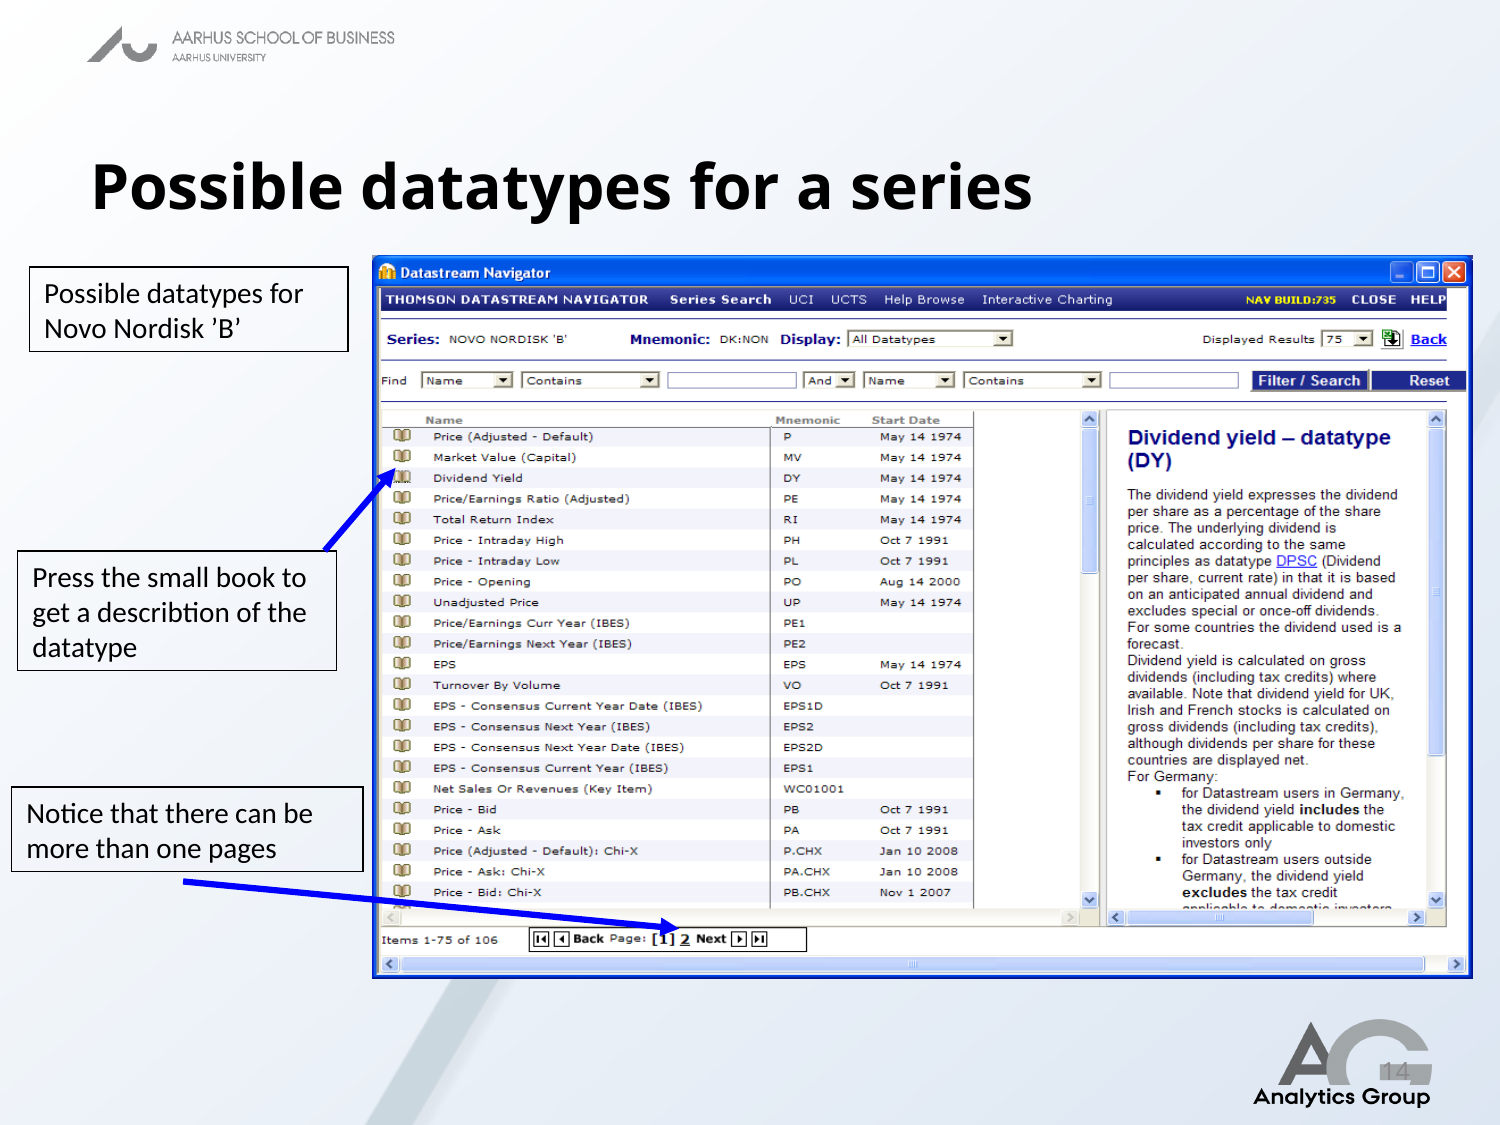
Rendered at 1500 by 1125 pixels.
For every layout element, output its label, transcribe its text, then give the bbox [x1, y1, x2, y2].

picture [82, 23, 399, 66]
text_box Possible datatypes for Novo Nordisk ’B’ [29, 267, 349, 352]
slide_number 14 [1074, 1042, 1425, 1103]
text_box Notice that there can be more than one pages [11, 786, 364, 872]
text_box Press the small book to get a describtion of the datatype [17, 550, 337, 671]
picture [371, 255, 1473, 979]
title Possible datatypes for a series [75, 137, 1425, 233]
